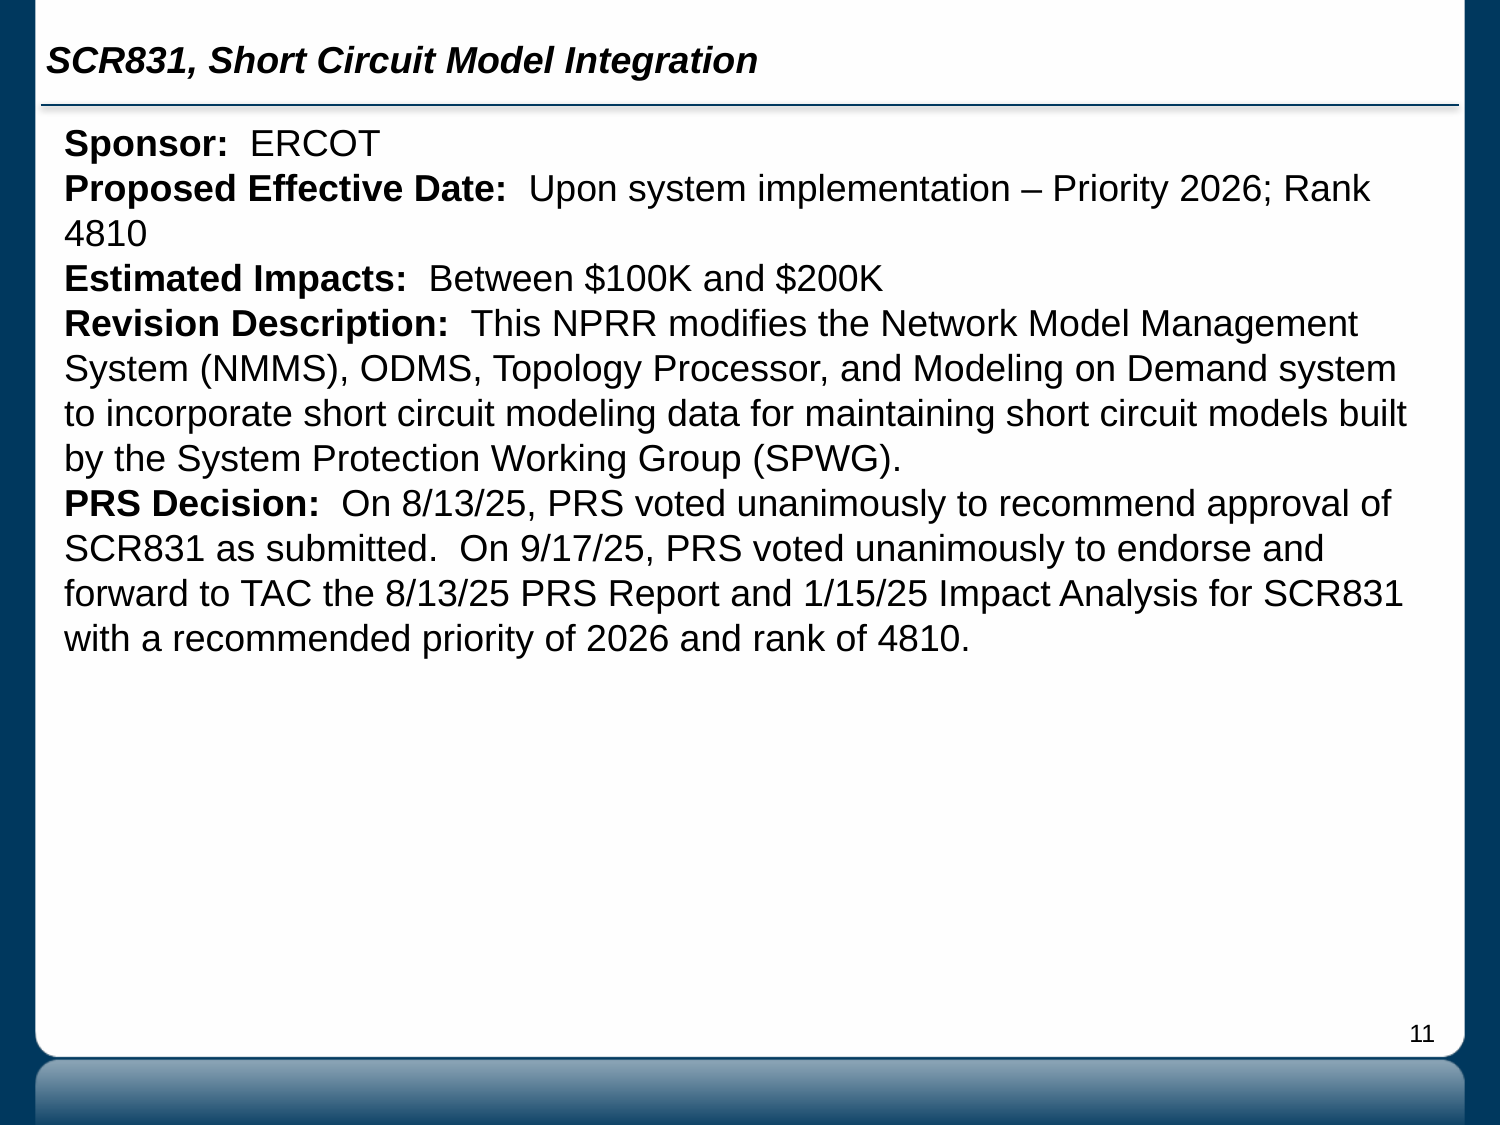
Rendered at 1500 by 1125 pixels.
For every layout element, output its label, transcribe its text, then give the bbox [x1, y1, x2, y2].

picture [35, 0, 1465, 1125]
title SCR831, Short Circuit Model Integration [31, 20, 1464, 97]
text_box Sponsor: ERCOT Proposed Effective Date: Upon system implementation – Priority 2026; Rank 4810 Estimated Impacts: Between $100K and $200K Revision Description: This NPRR modifies the Network Model Management System (NMMS), ODMS, Topology Processor, and Modeling on Demand system to incorporate short circuit modeling data for maintaining short circuit models built by the System Protection Working Group (SPWG). PRS Decision: On 8/13/25, PRS voted unanimously to recommend approval of SCR831 as submitted. On 9/17/25, PRS voted unanimously to endorse and forward to TAC the 8/13/25 PRS Report and 1/15/25 Impact Analysis for SCR831 with a recommended priority of 2026 and rank of 4810. [49, 111, 1444, 666]
